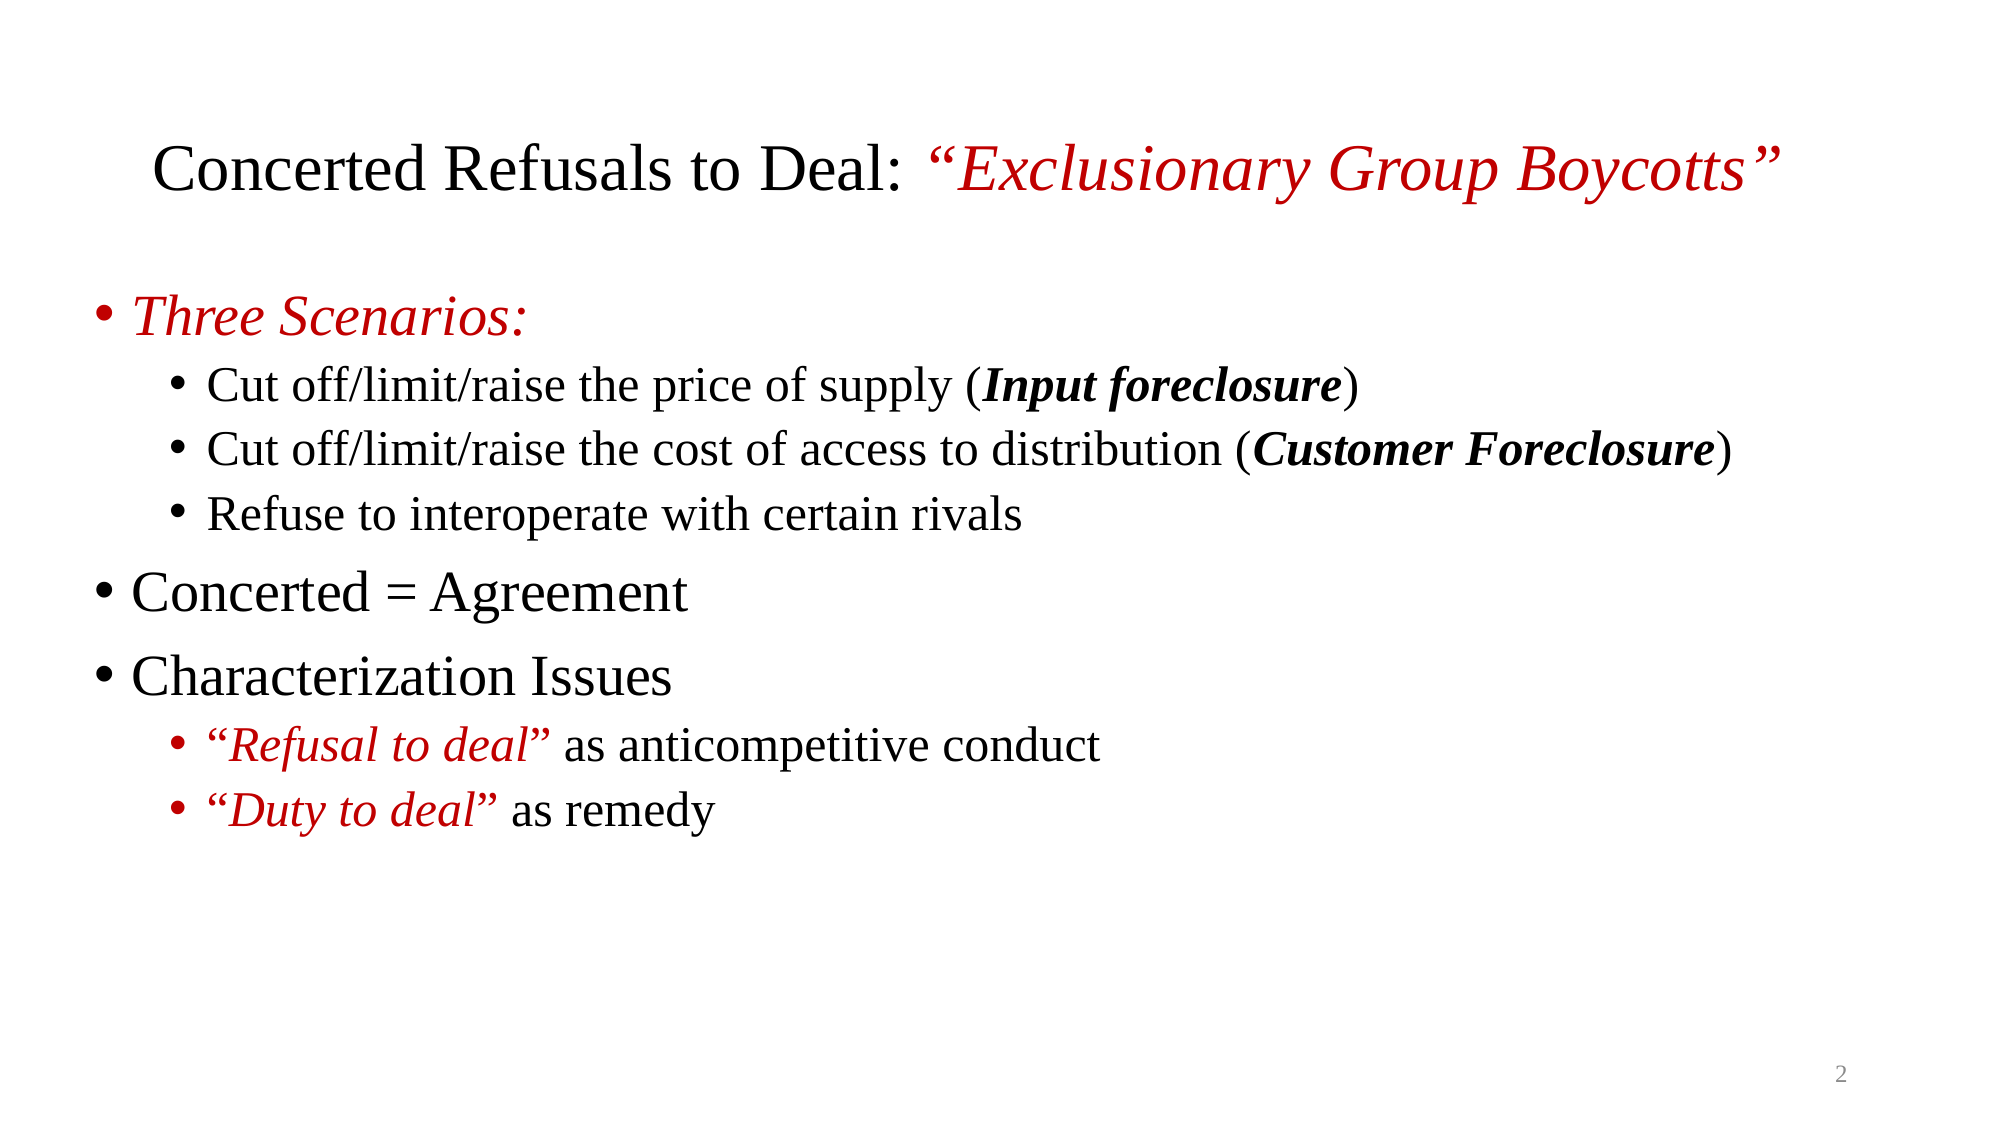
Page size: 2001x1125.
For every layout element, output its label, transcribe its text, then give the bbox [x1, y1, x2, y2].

slide_number 2 [1412, 1042, 1863, 1103]
list Three Scenarios: Cut off/limit/raise the price of supply (Input foreclosure) Cut off/limit/raise the cost of access to distribution (Customer Foreclosure) Refuse to interoperate with certain rivals Concerted = Agreement Characterization Issues “Refusal to deal” as anticompetitive conduct “Duty to deal” as remedy [79, 277, 1890, 931]
title Concerted Refusals to Deal: “Exclusionary Group Boycotts” [137, 59, 1863, 277]
